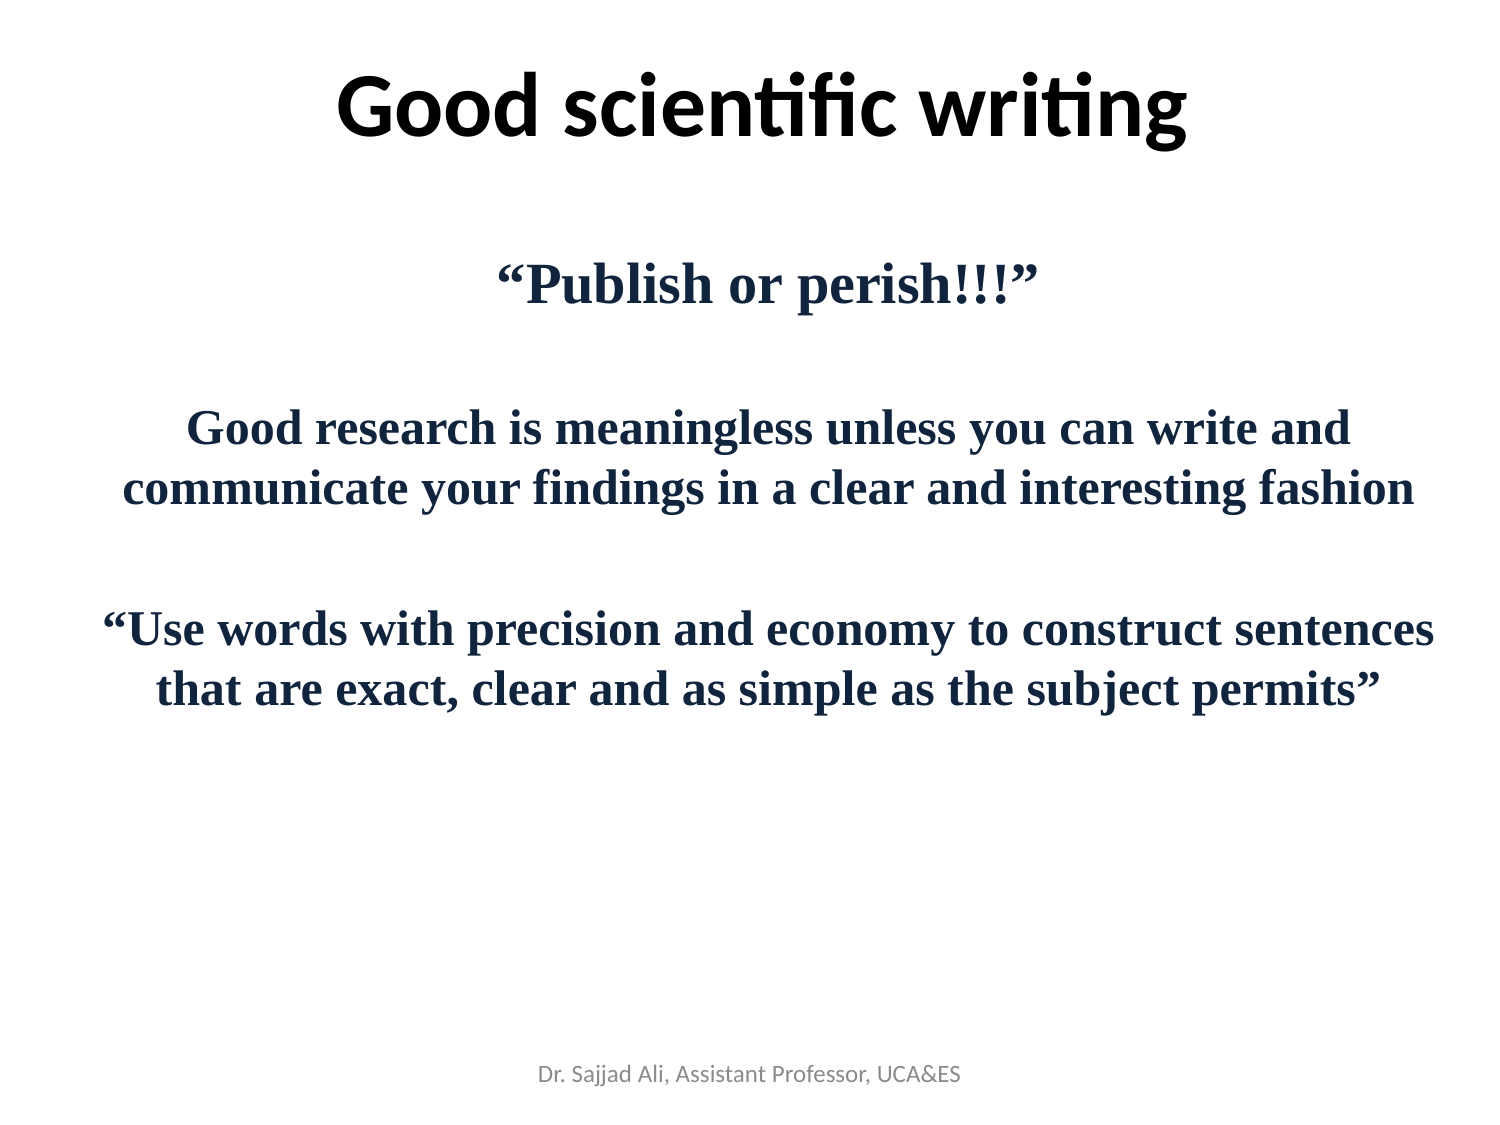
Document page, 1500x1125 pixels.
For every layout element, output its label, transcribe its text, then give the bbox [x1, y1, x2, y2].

footer Dr. Sajjad Ali, Assistant Professor, UCA&ES [512, 1042, 988, 1103]
title Good scientific writing [125, 24, 1400, 175]
subtitle “Publish or perish!!!” Good research is meaningless unless you can write and communicate your findings in a clear and interesting fashion “Use words with precision and economy to construct sentences that are exact, clear and as simple as the subject permits” [75, 237, 1463, 650]
